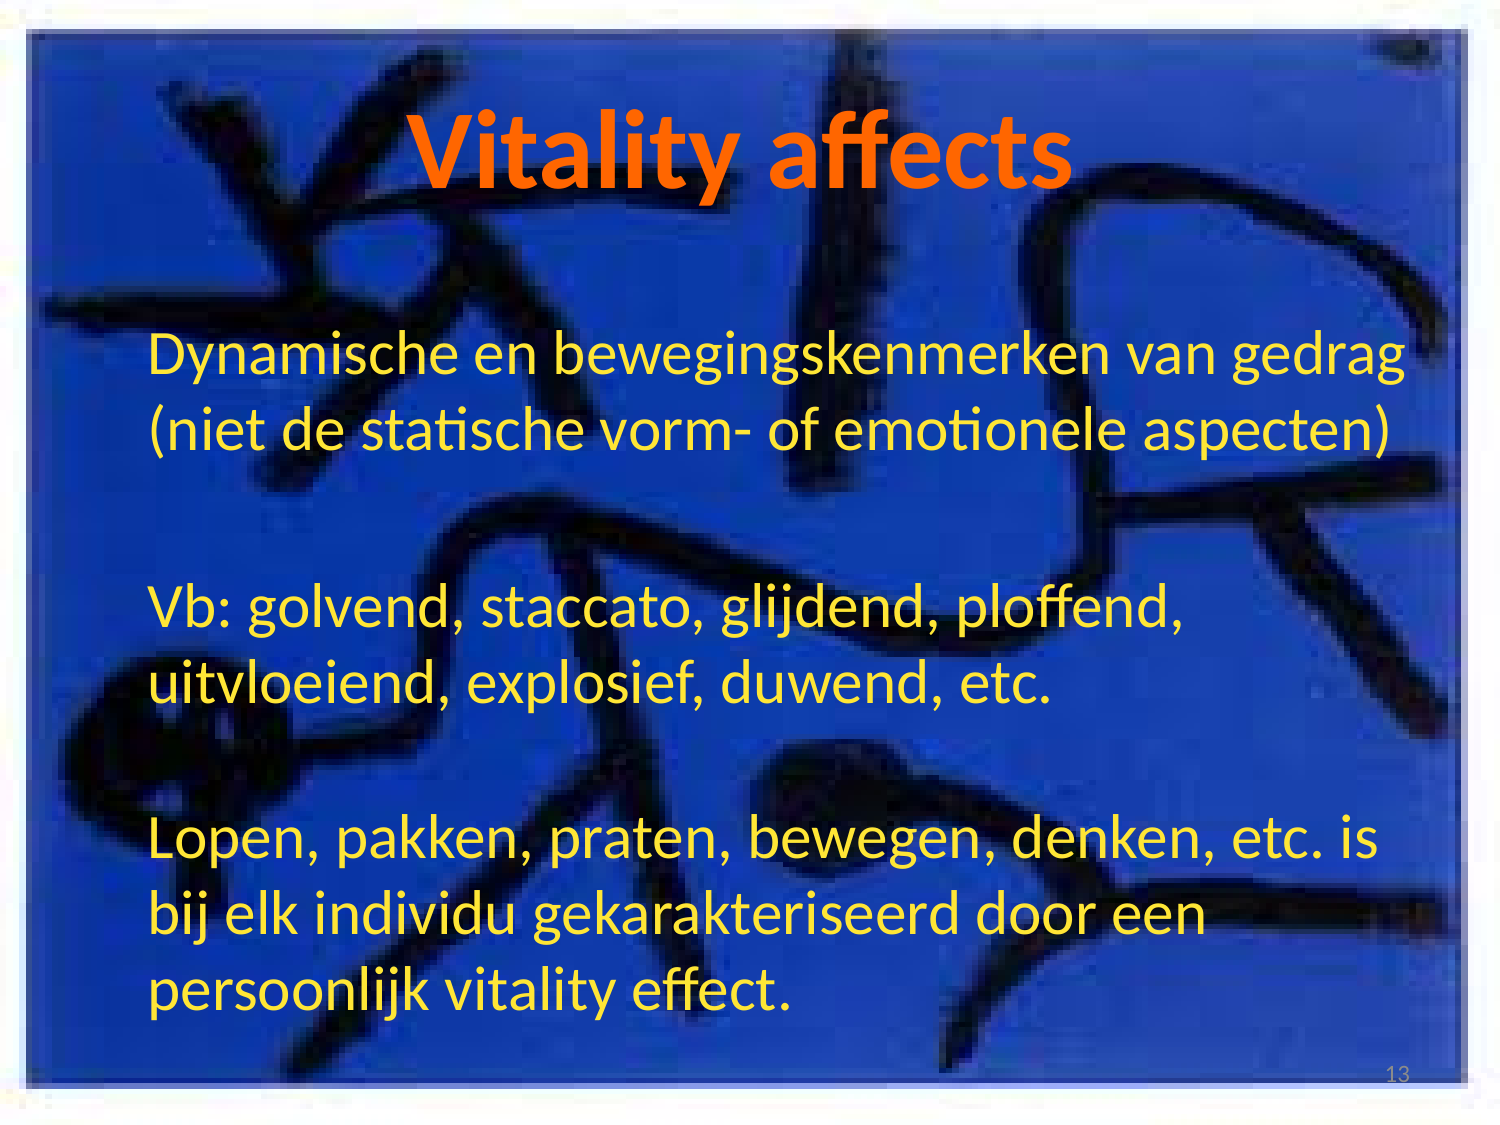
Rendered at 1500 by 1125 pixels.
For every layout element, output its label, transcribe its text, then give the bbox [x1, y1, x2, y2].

picture [0, 0, 1500, 1125]
slide_number 13 [1074, 1042, 1425, 1103]
list Dynamische en bewegingskenmerken van gedrag (niet de statische vorm- of emotionele aspecten) Vb: golvend, staccato, glijdend, ploffend, uitvloeiend, explosief, duwend, etc. Lopen, pakken, praten, bewegen, denken, etc. is bij elk individu gekarakteriseerd door een persoonlijk vitality effect. [46, 303, 1425, 1043]
title Vitality affects [103, 50, 1379, 238]
